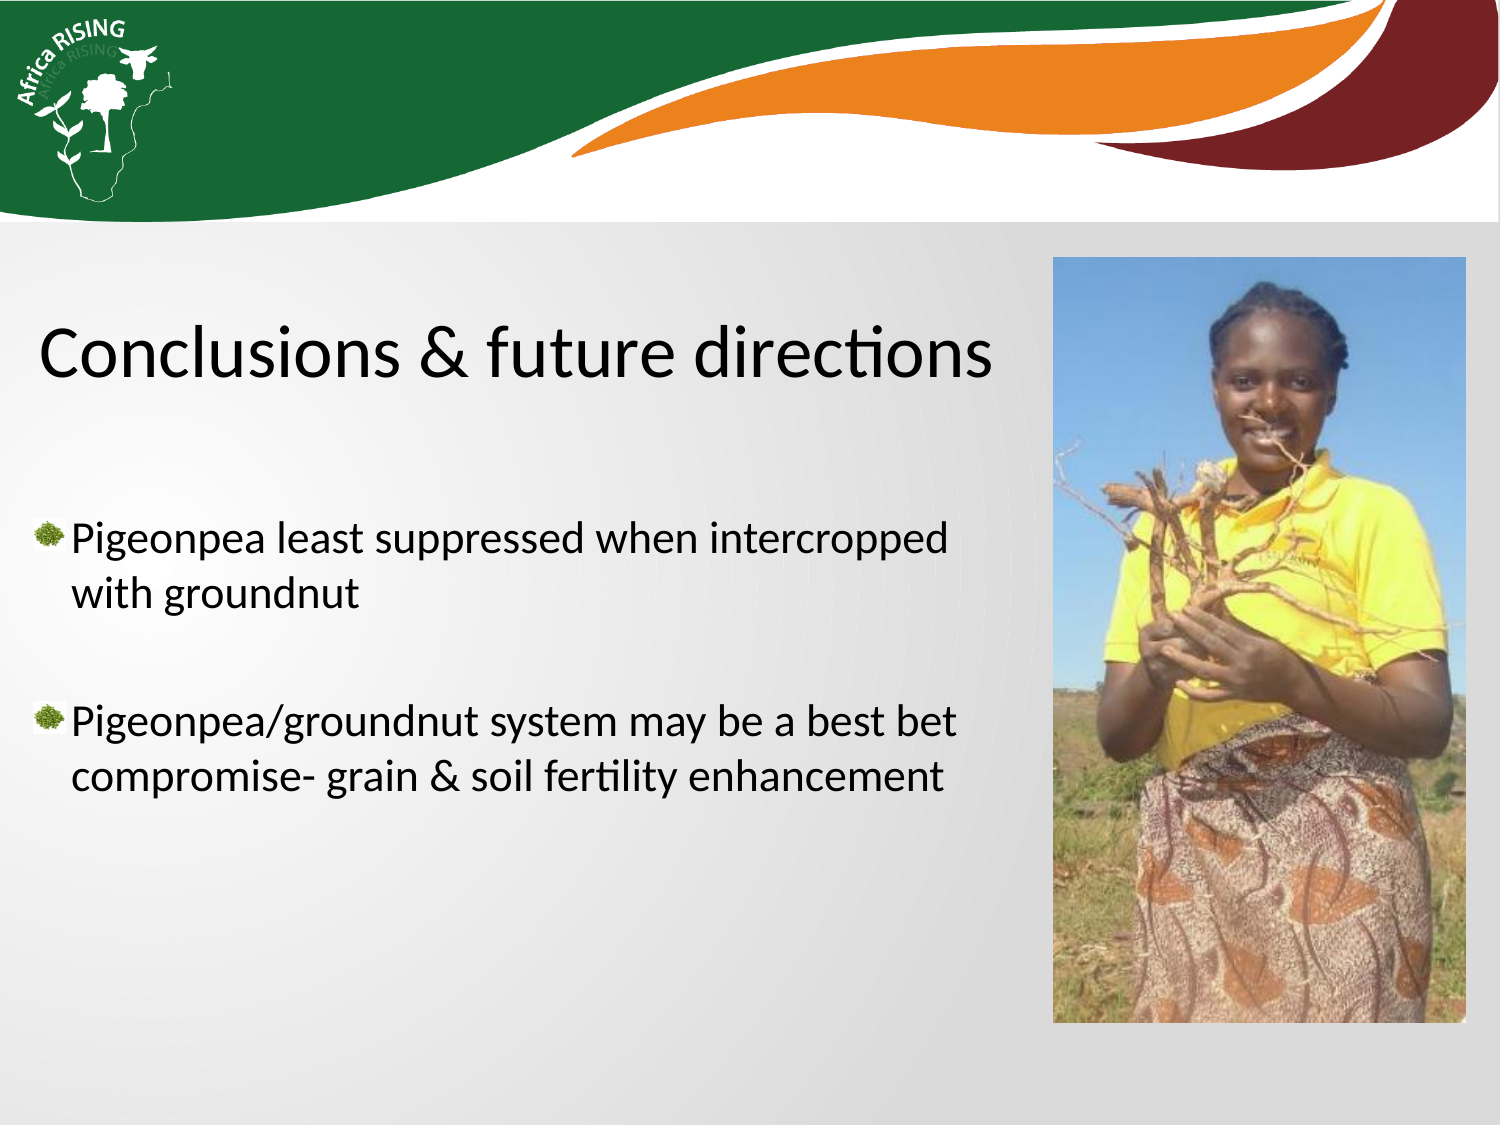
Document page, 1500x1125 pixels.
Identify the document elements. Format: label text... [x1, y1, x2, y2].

picture [1052, 256, 1467, 1023]
picture [33, 701, 66, 734]
text_box Conclusions & future directions [24, 275, 1038, 421]
picture [33, 518, 66, 551]
picture [0, 0, 1499, 222]
list Pigeonpea least suppressed when intercropped with groundnut Pigeonpea/groundnut system may be a best bet compromise- grain & soil fertility enhancement [0, 500, 1000, 888]
